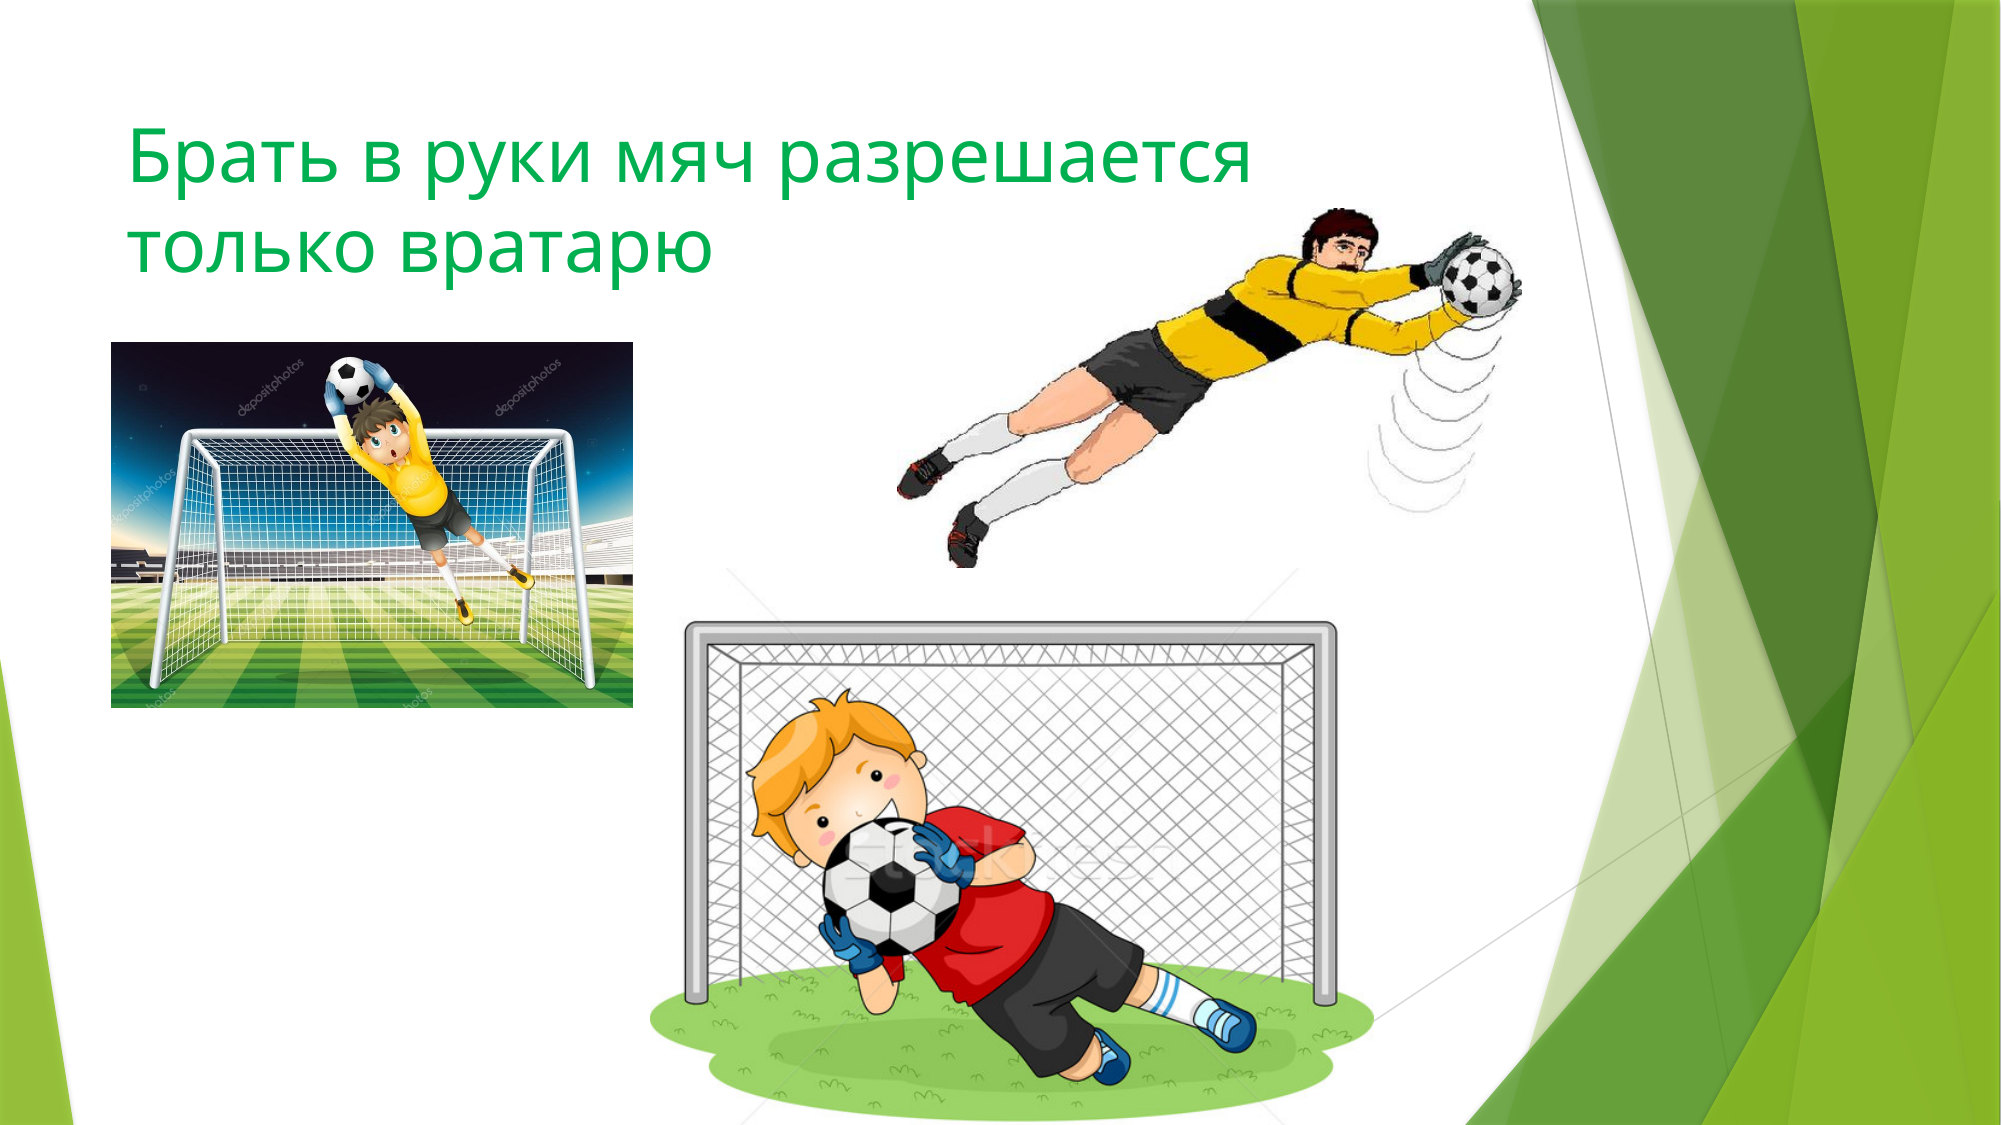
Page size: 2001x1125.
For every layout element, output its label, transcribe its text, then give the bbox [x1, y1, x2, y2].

picture [650, 207, 1522, 1125]
title Брать в руки мяч разрешается только вратарю [111, 99, 1522, 317]
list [110, 341, 633, 709]
